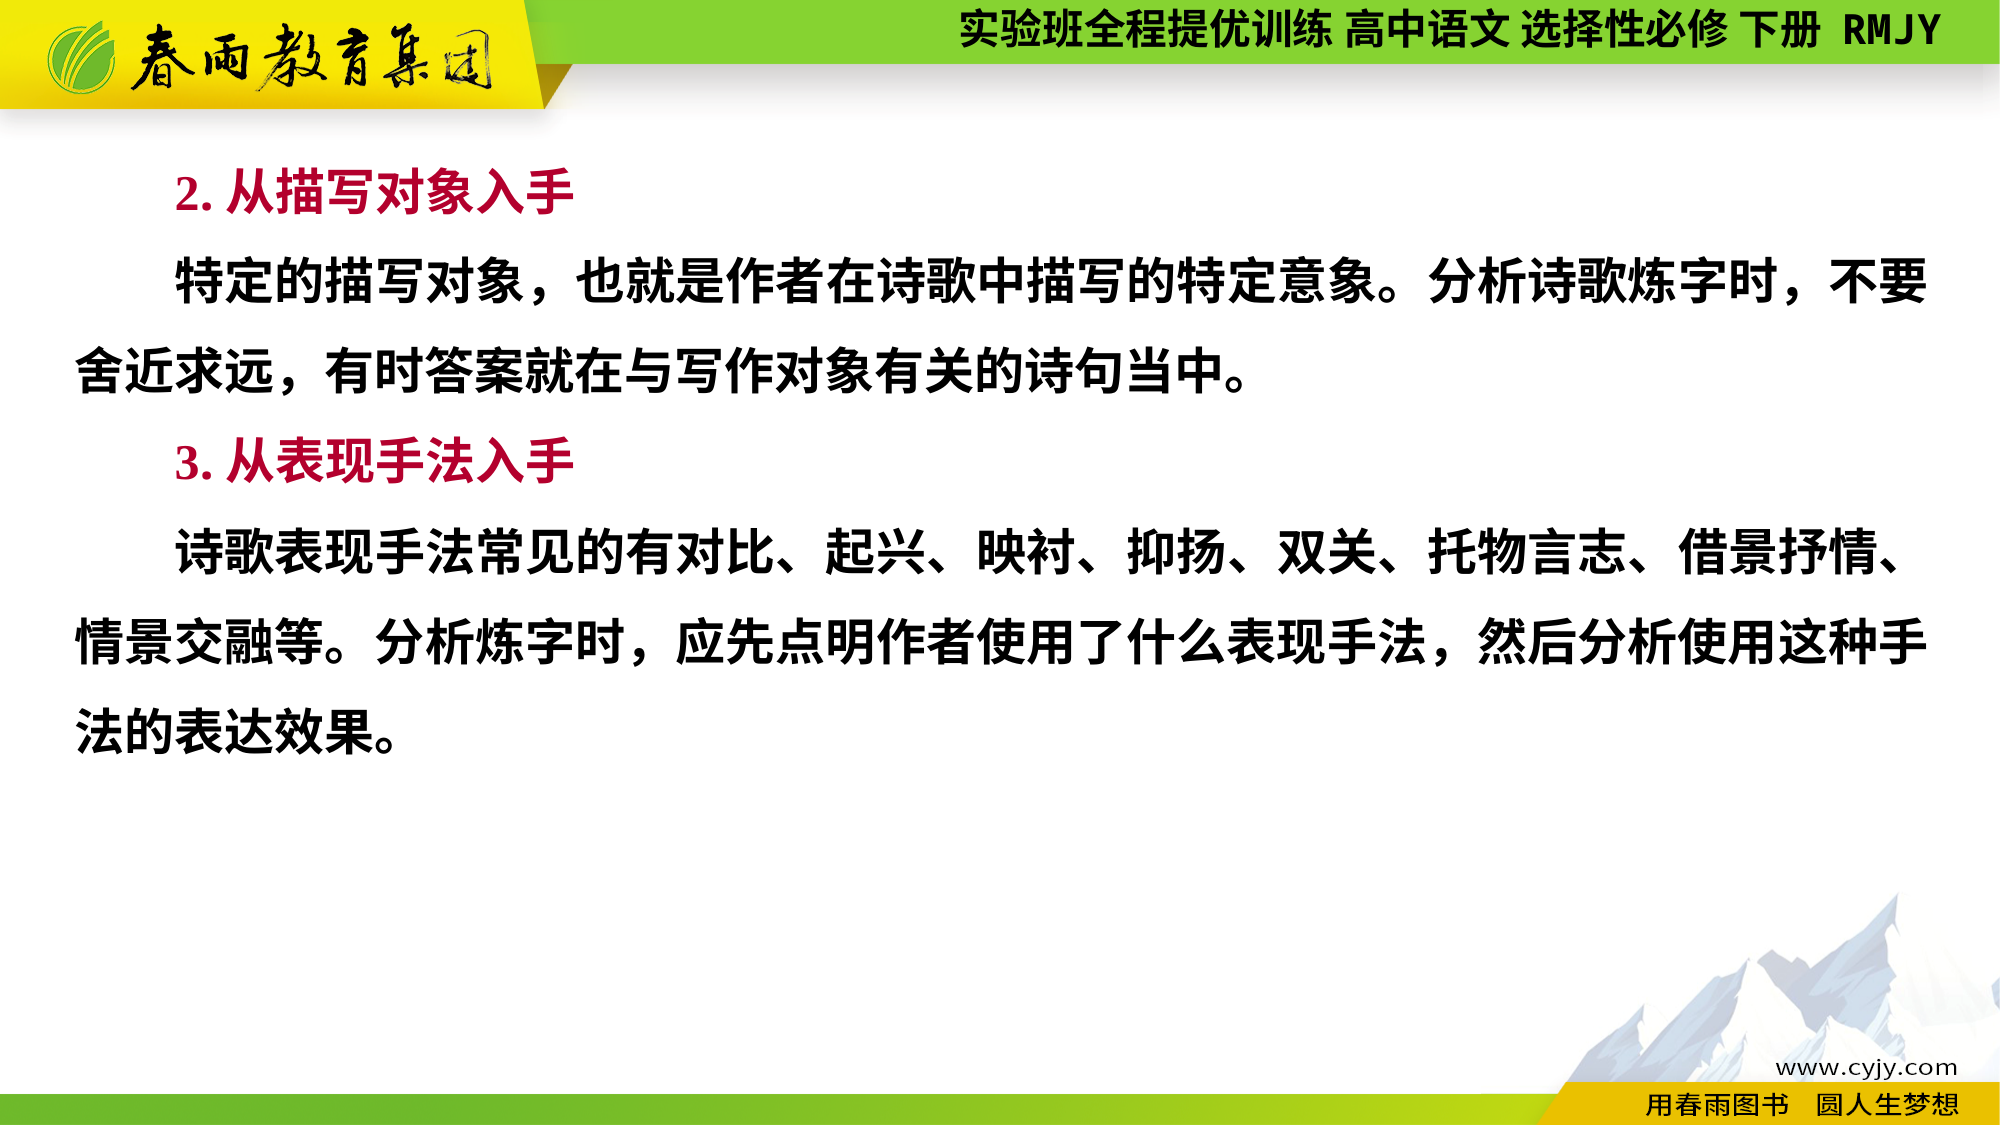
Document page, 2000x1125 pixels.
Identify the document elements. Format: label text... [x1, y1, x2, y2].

picture [0, 0, 2000, 1125]
list 2.从描写对象入手 特定的描写对象，也就是作者在诗歌中描写的特定意象。分析诗歌炼字时，不要舍近求远，有时答案就在与写作对象有关的诗句当中。 3.从表现手法入手 诗歌表现手法常见的有对比、起兴、映衬、抑扬、双关、托物言志、借景抒情、情景交融等。分析炼字时，应先点明作者使用了什么表现手法，然后分析使用这种手法的表达效果。 [59, 122, 1944, 774]
